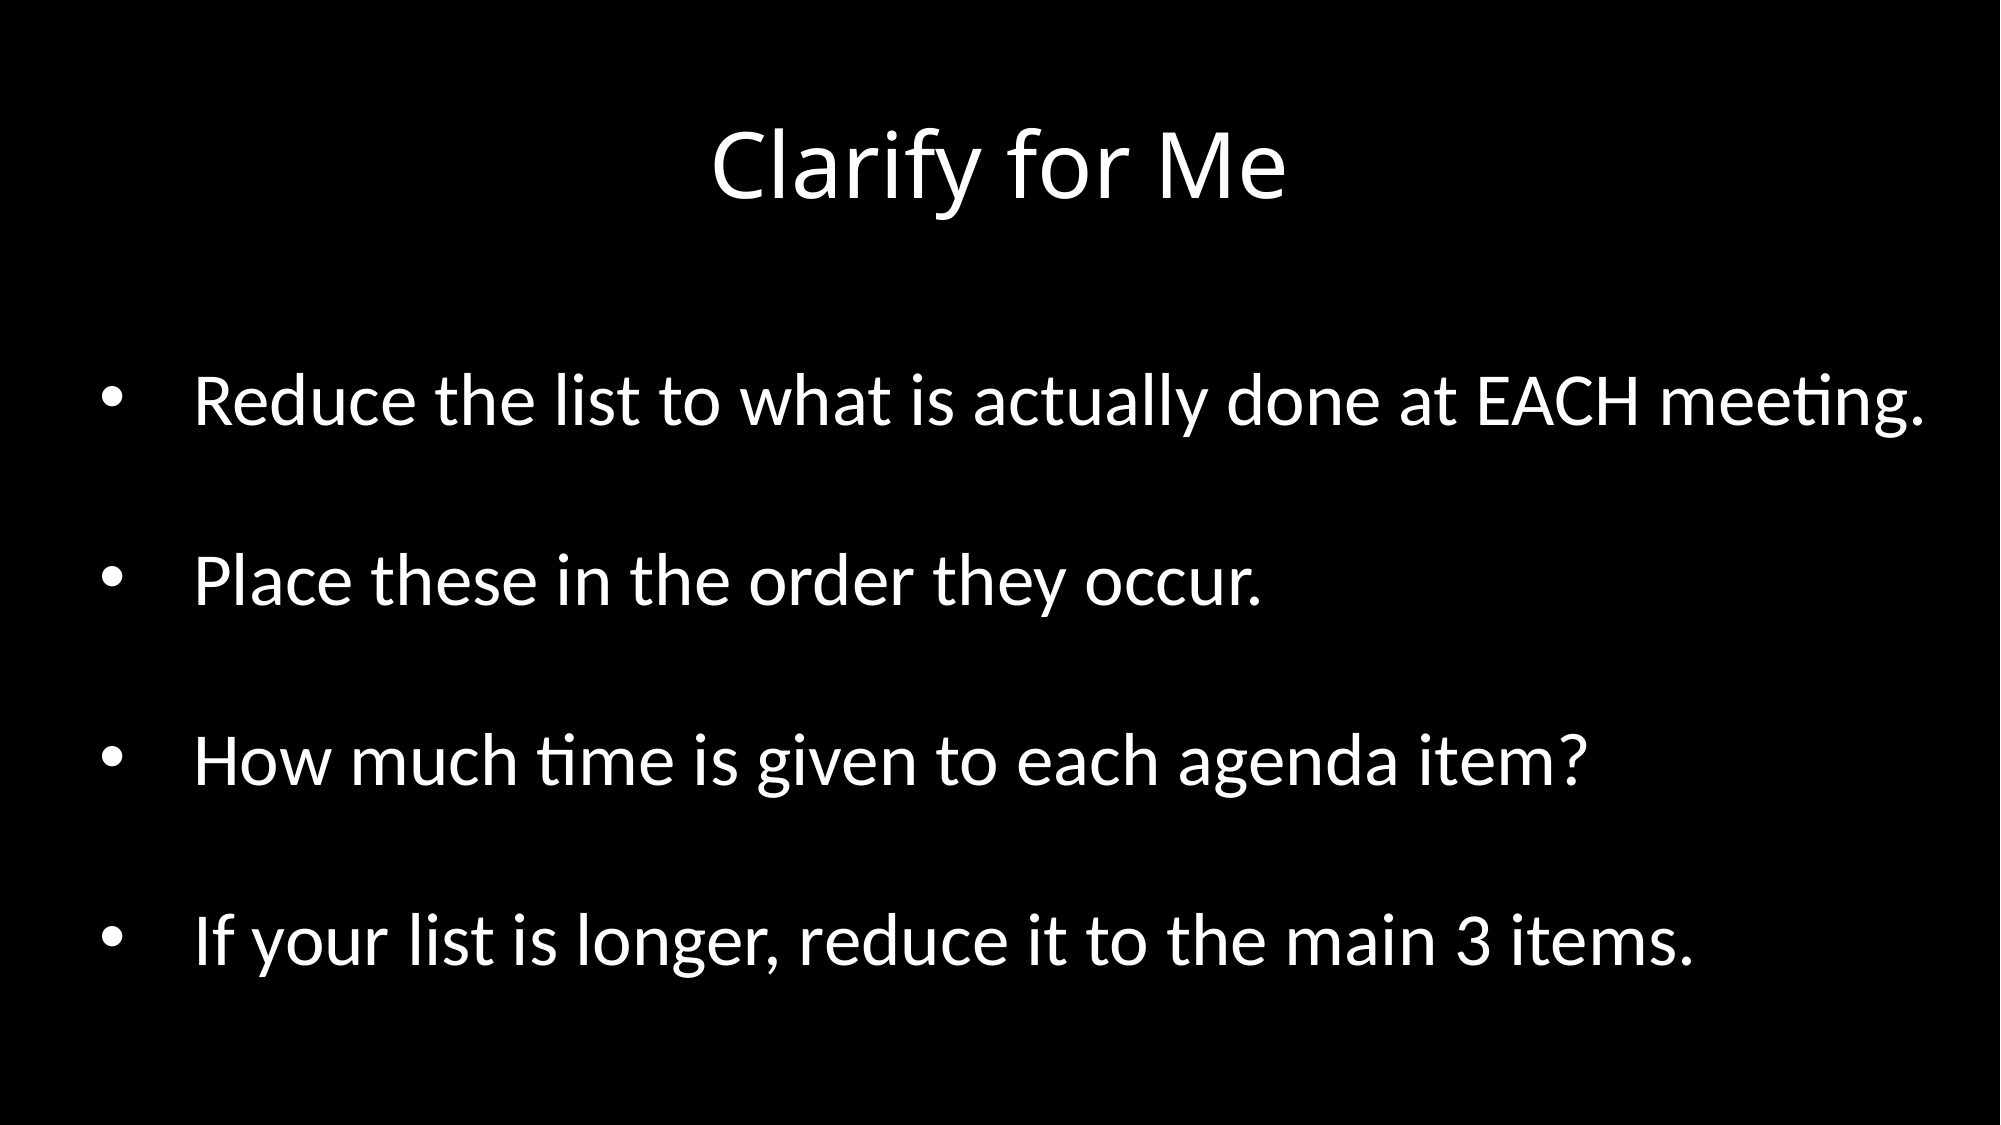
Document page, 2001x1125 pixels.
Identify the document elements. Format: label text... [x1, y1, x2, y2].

title Clarify for Me [137, 59, 1863, 253]
text_box Reduce the list to what is actually done at EACH meeting. Place these in the order they occur. How much time is given to each agenda item? If your list is longer, reduce it to the main 3 items. [84, 253, 1952, 1125]
